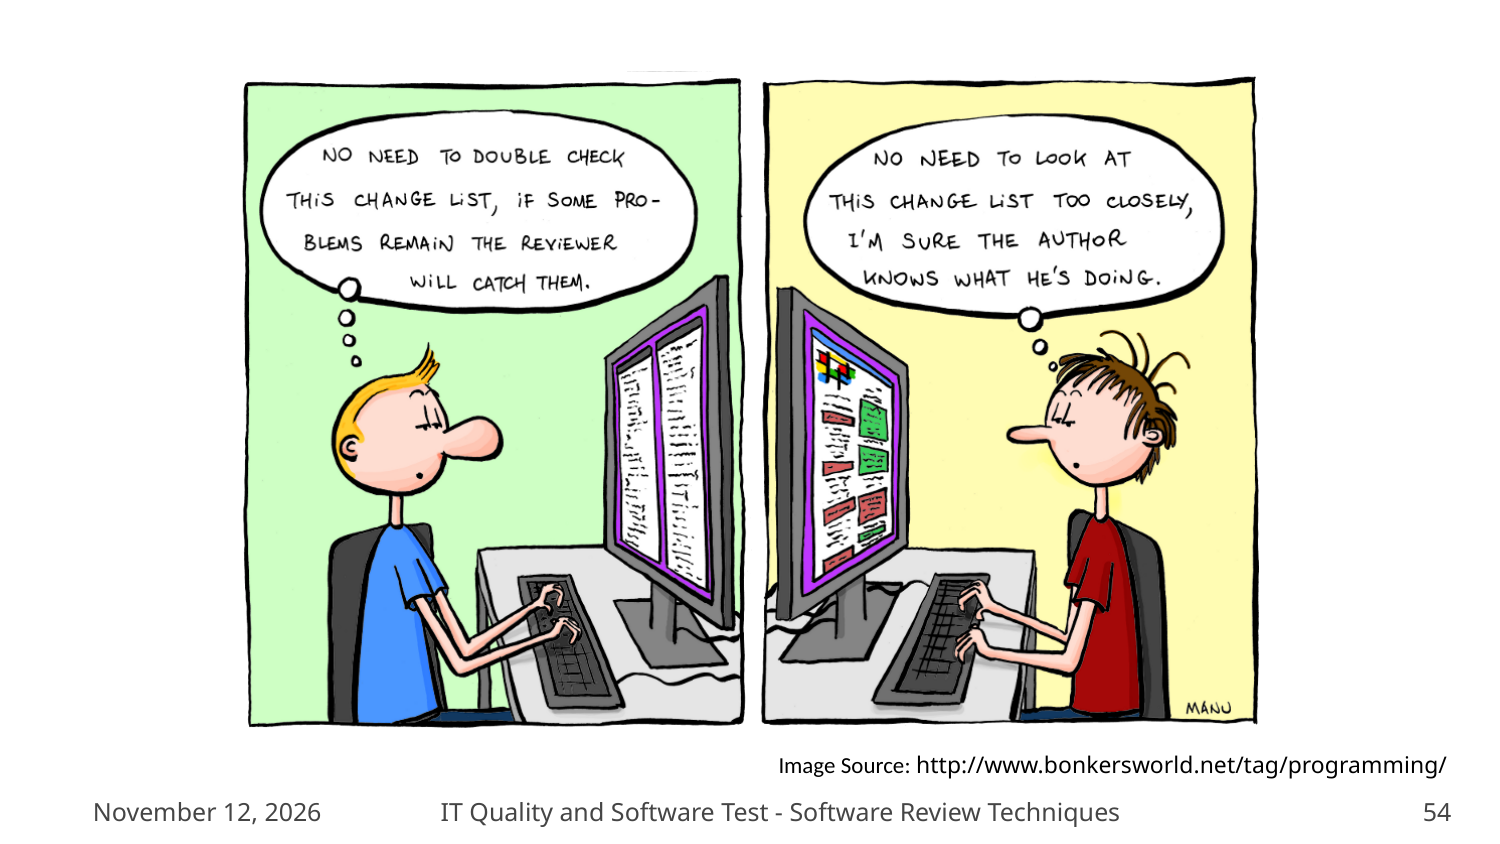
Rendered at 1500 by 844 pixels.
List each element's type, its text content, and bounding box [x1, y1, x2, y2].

footer IT Quality and Software Test - Software Review Techniques [433, 796, 1337, 831]
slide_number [75, 796, 425, 831]
text_box Image Source: http://www.bonkersworld.net/tag/programming/ [750, 743, 1463, 786]
picture [237, 71, 1263, 736]
slide_number 54 [1345, 796, 1467, 831]
